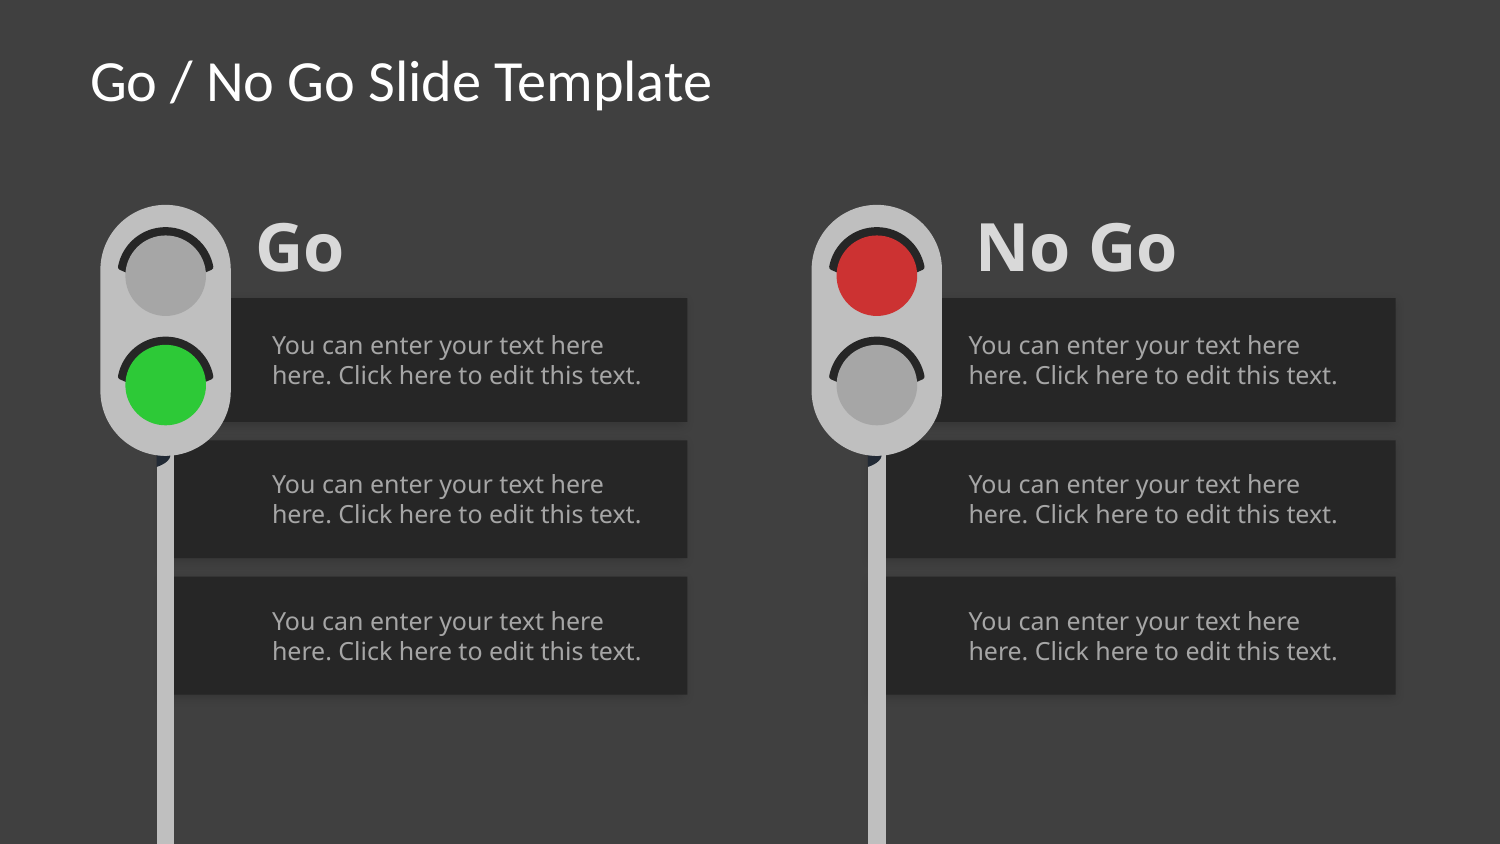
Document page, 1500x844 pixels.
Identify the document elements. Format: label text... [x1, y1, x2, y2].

text_box [947, 296, 1398, 424]
text_box You can enter your text here here. Click here to edit this text. [968, 469, 1353, 529]
text_box You can enter your text here here. Click here to edit this text. [968, 329, 1353, 390]
text_box Go [255, 204, 413, 285]
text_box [100, 204, 232, 844]
text_box [947, 438, 1398, 560]
text_box You can enter your text here here. Click here to edit this text. [272, 605, 657, 666]
text_box [237, 296, 689, 424]
text_box [947, 575, 1398, 697]
title Go / No Go Slide Template [75, 33, 1425, 122]
text_box You can enter your text here here. Click here to edit this text. [968, 605, 1353, 666]
text_box You can enter your text here here. Click here to edit this text. [272, 329, 657, 390]
text_box [237, 575, 689, 697]
text_box No Go [975, 204, 1200, 285]
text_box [811, 204, 943, 844]
text_box [237, 438, 689, 560]
text_box You can enter your text here here. Click here to edit this text. [272, 469, 657, 529]
